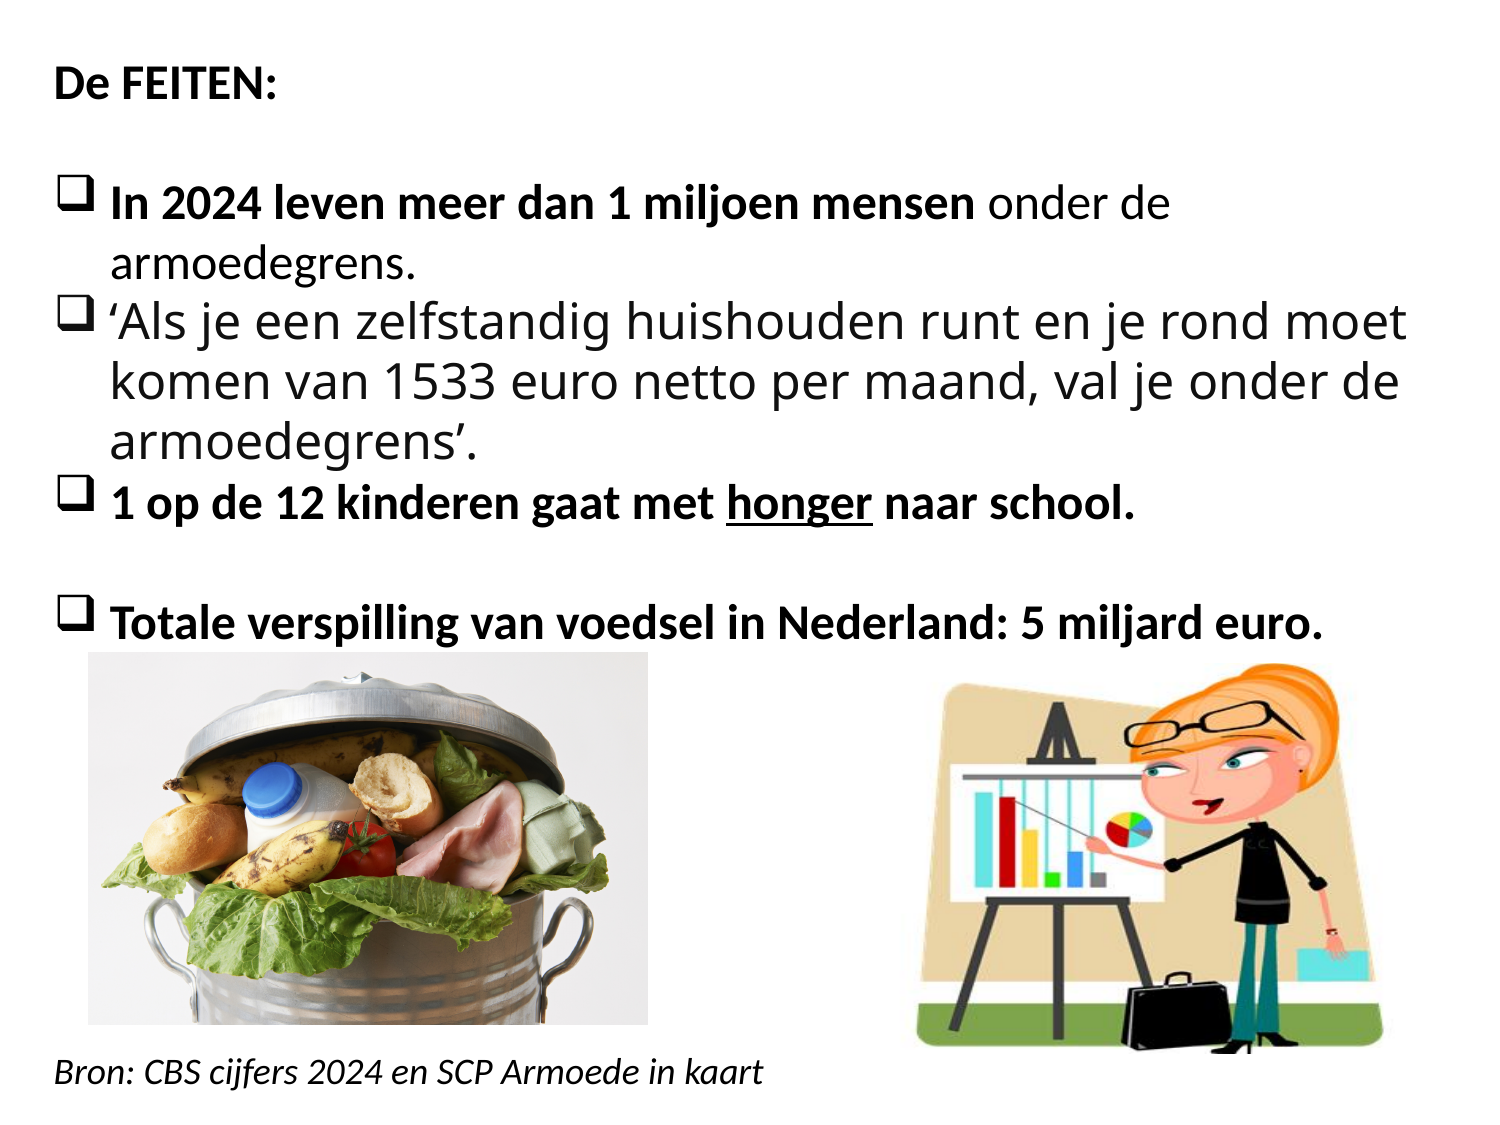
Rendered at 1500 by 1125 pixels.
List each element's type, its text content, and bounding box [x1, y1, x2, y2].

text_box Bron: CBS cijfers 2024 en SCP Armoede in kaart [38, 994, 822, 1100]
picture [88, 651, 648, 1025]
text_box De FEITEN: In 2024 leven meer dan 1 miljoen mensen onder de armoedegrens. ‘Als je een zelfstandig huishouden runt en je rond moet komen van 1533 euro netto per maand, val je onder de armoedegrens’. 1 op de 12 kinderen gaat met honger naar school. Totale verspilling van voedsel in Nederland: 5 miljard euro. [38, 41, 1447, 777]
picture [893, 663, 1407, 1055]
